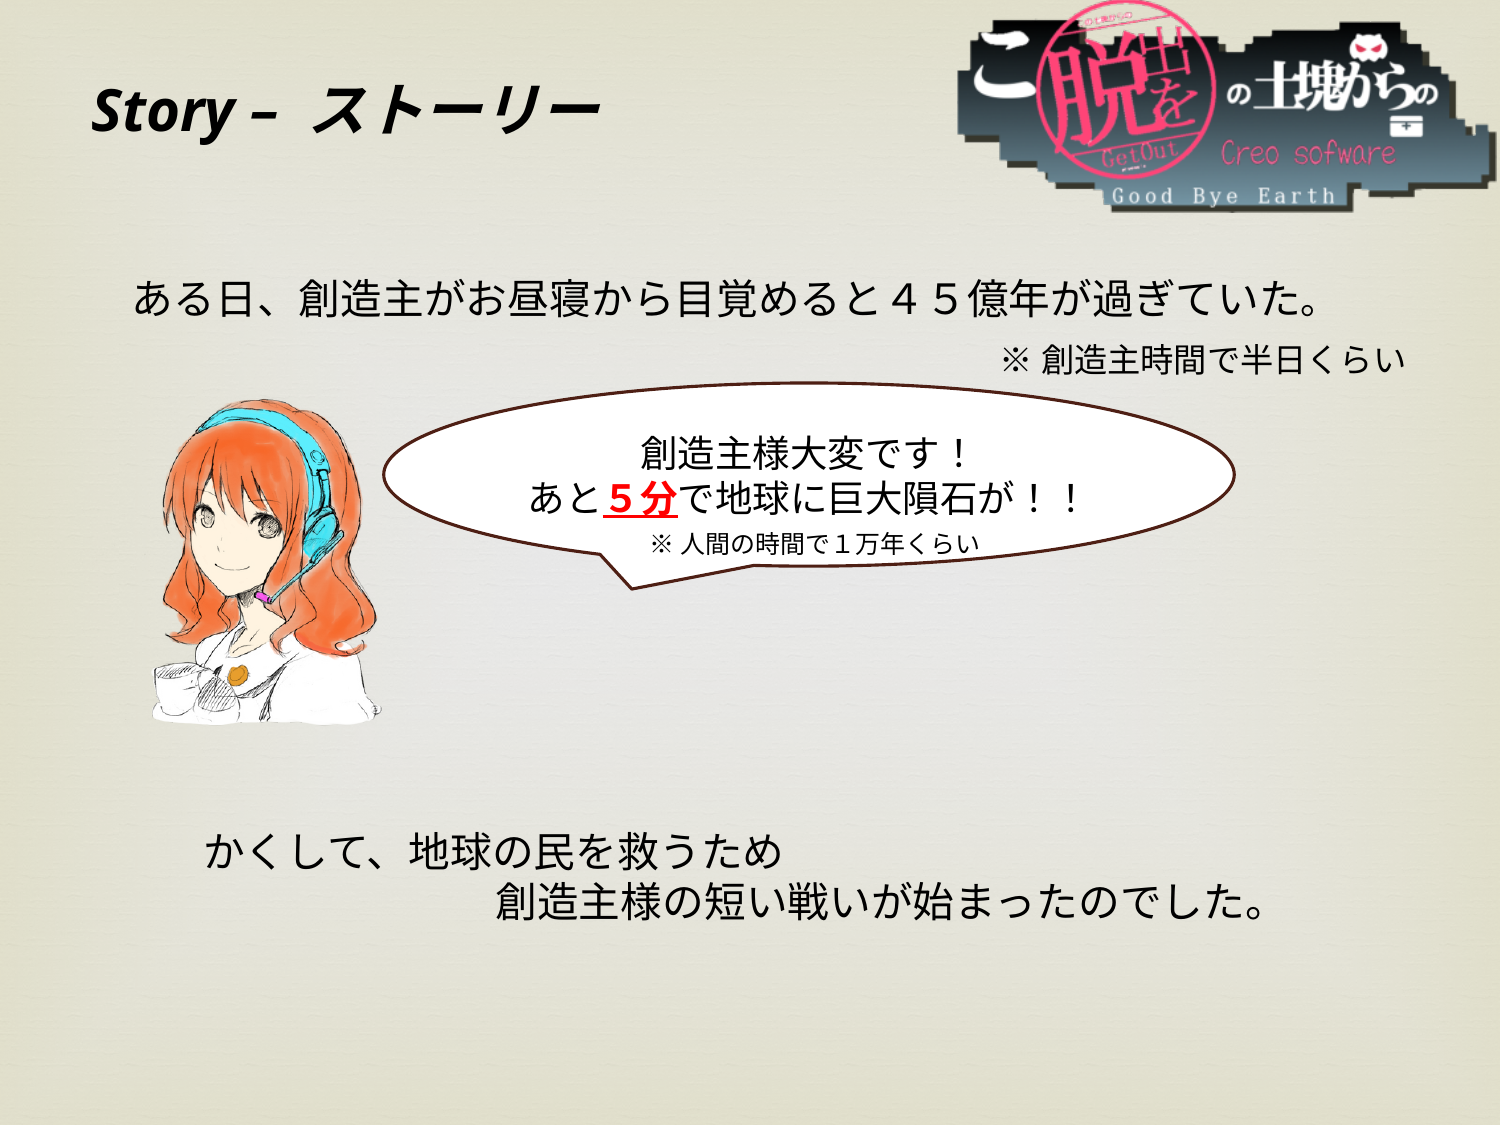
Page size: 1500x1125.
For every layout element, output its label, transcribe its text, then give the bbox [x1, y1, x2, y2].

picture [956, 0, 1497, 214]
text_box 創造主様大変です！ あと５分で地球に巨大隕石が！！ [462, 381, 1236, 591]
picture [87, 365, 456, 733]
text_box ある日、創造主がお昼寝から目覚めると４５億年が過ぎていた。 [117, 265, 1354, 331]
text_box かくして、地球の民を救うため 創造主様の短い戦いが始まったのでした。 [188, 818, 1302, 934]
text_box ※人間の時間で１万年くらい [634, 520, 996, 566]
text_box Story – ストーリー [76, 65, 880, 151]
text_box ※創造主時間で半日くらい [985, 331, 1422, 386]
